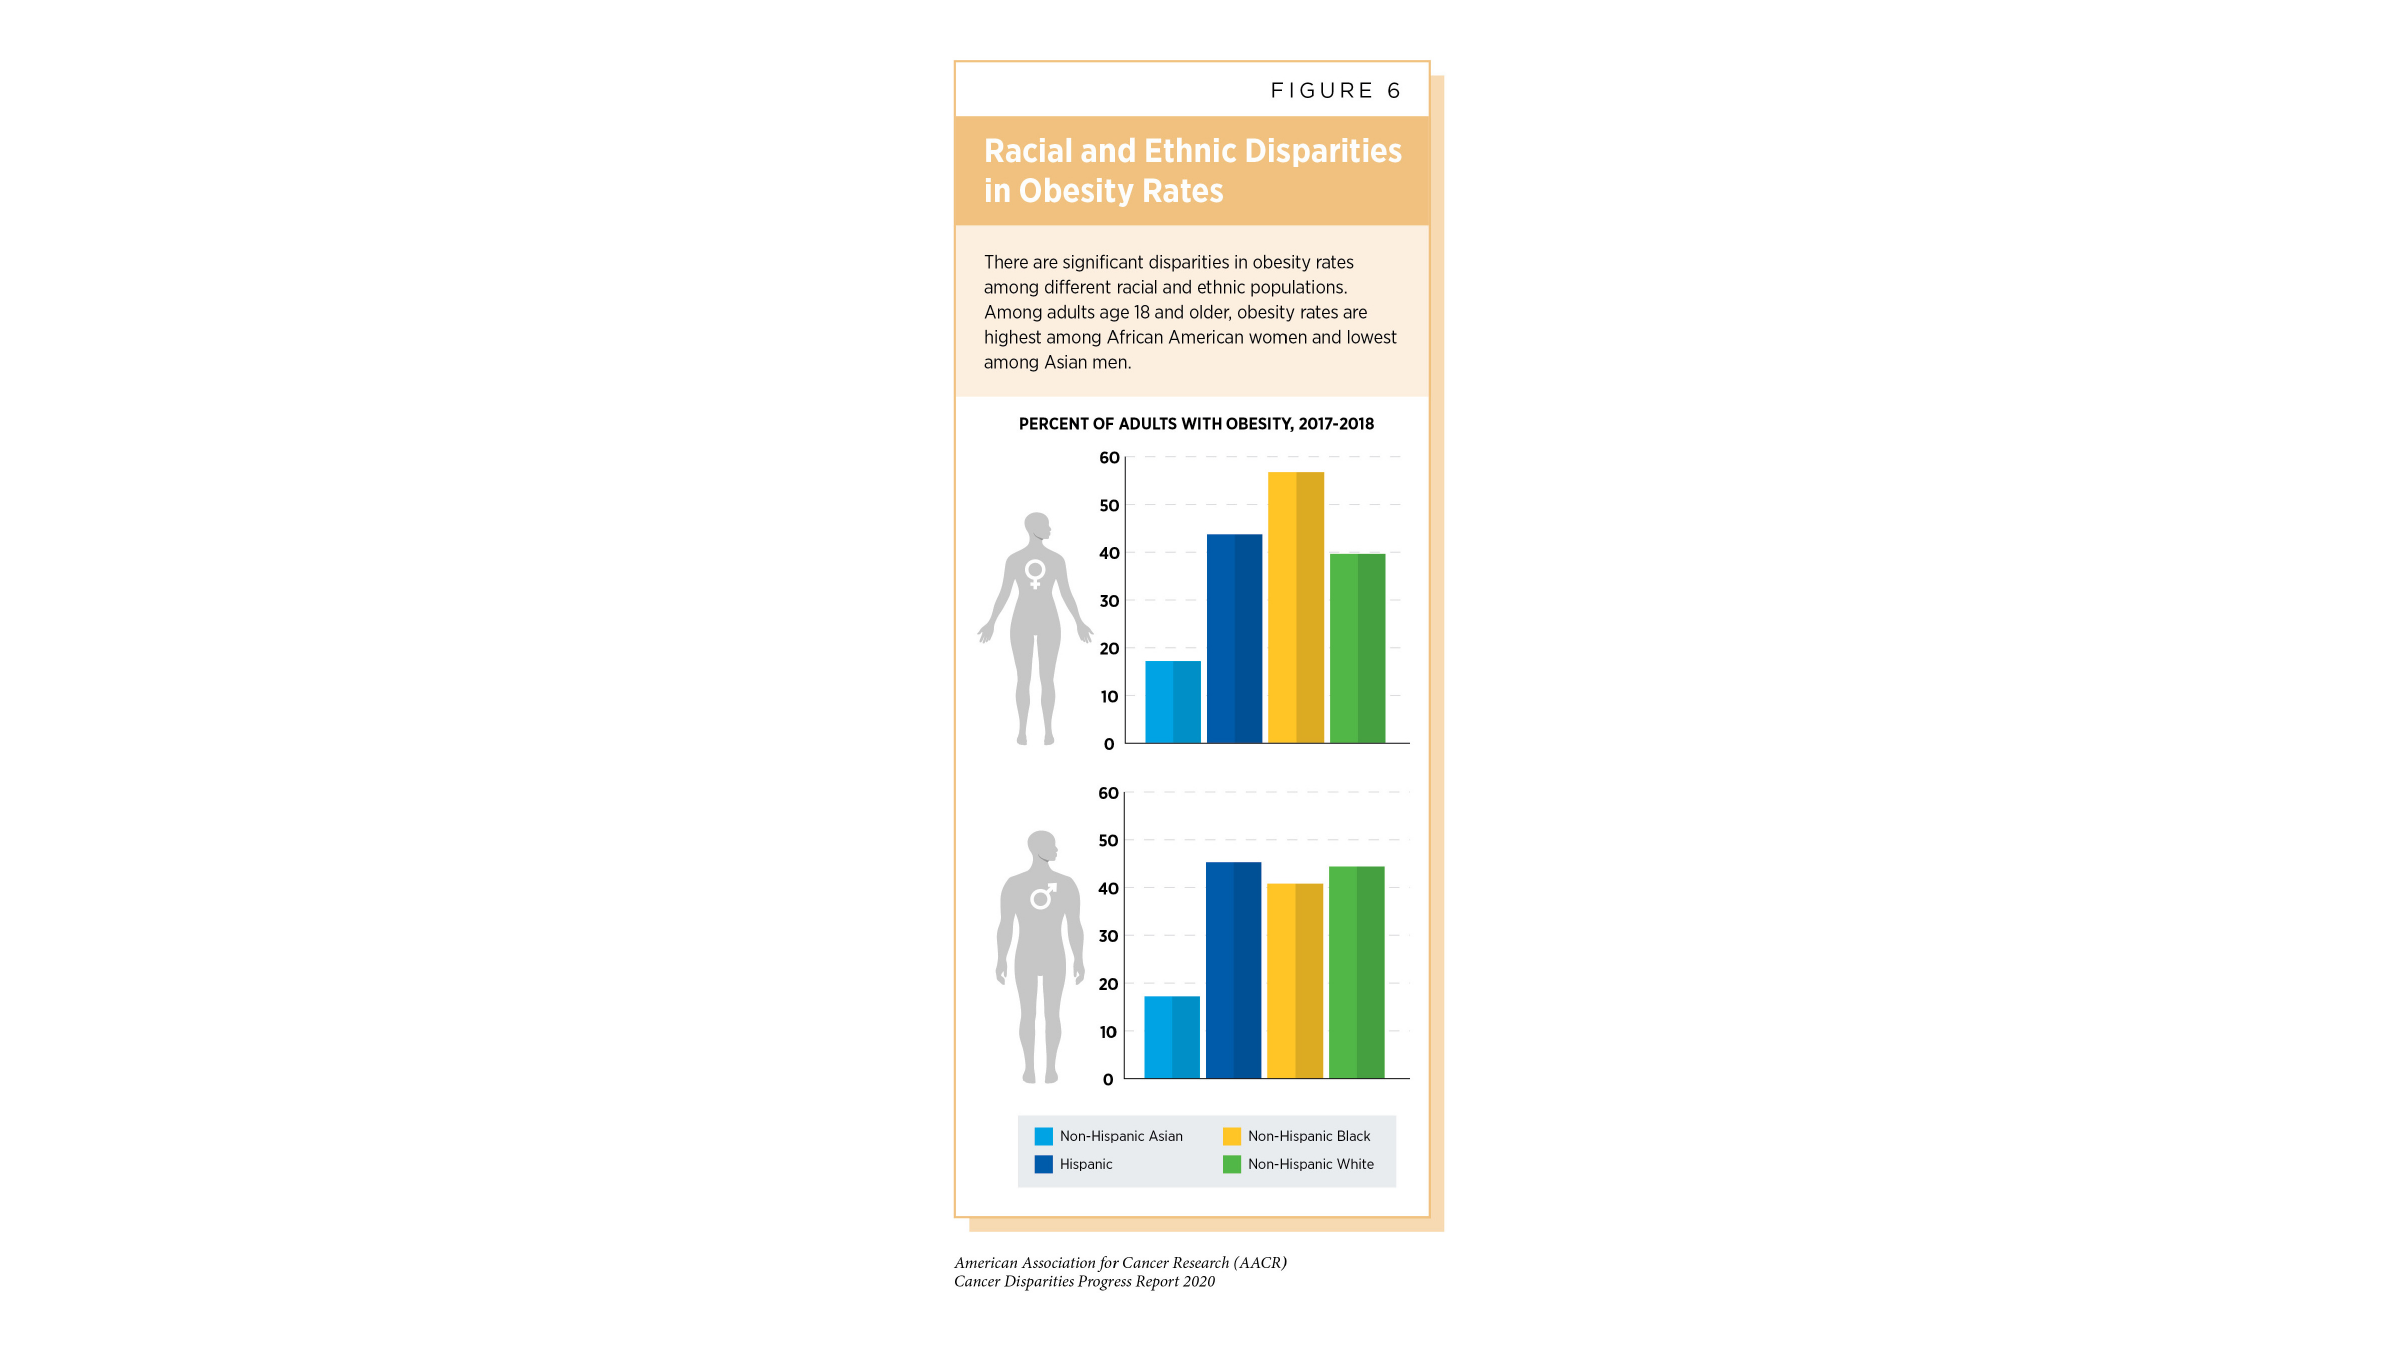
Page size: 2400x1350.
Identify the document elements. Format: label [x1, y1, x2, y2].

picture [944, 53, 1456, 1297]
